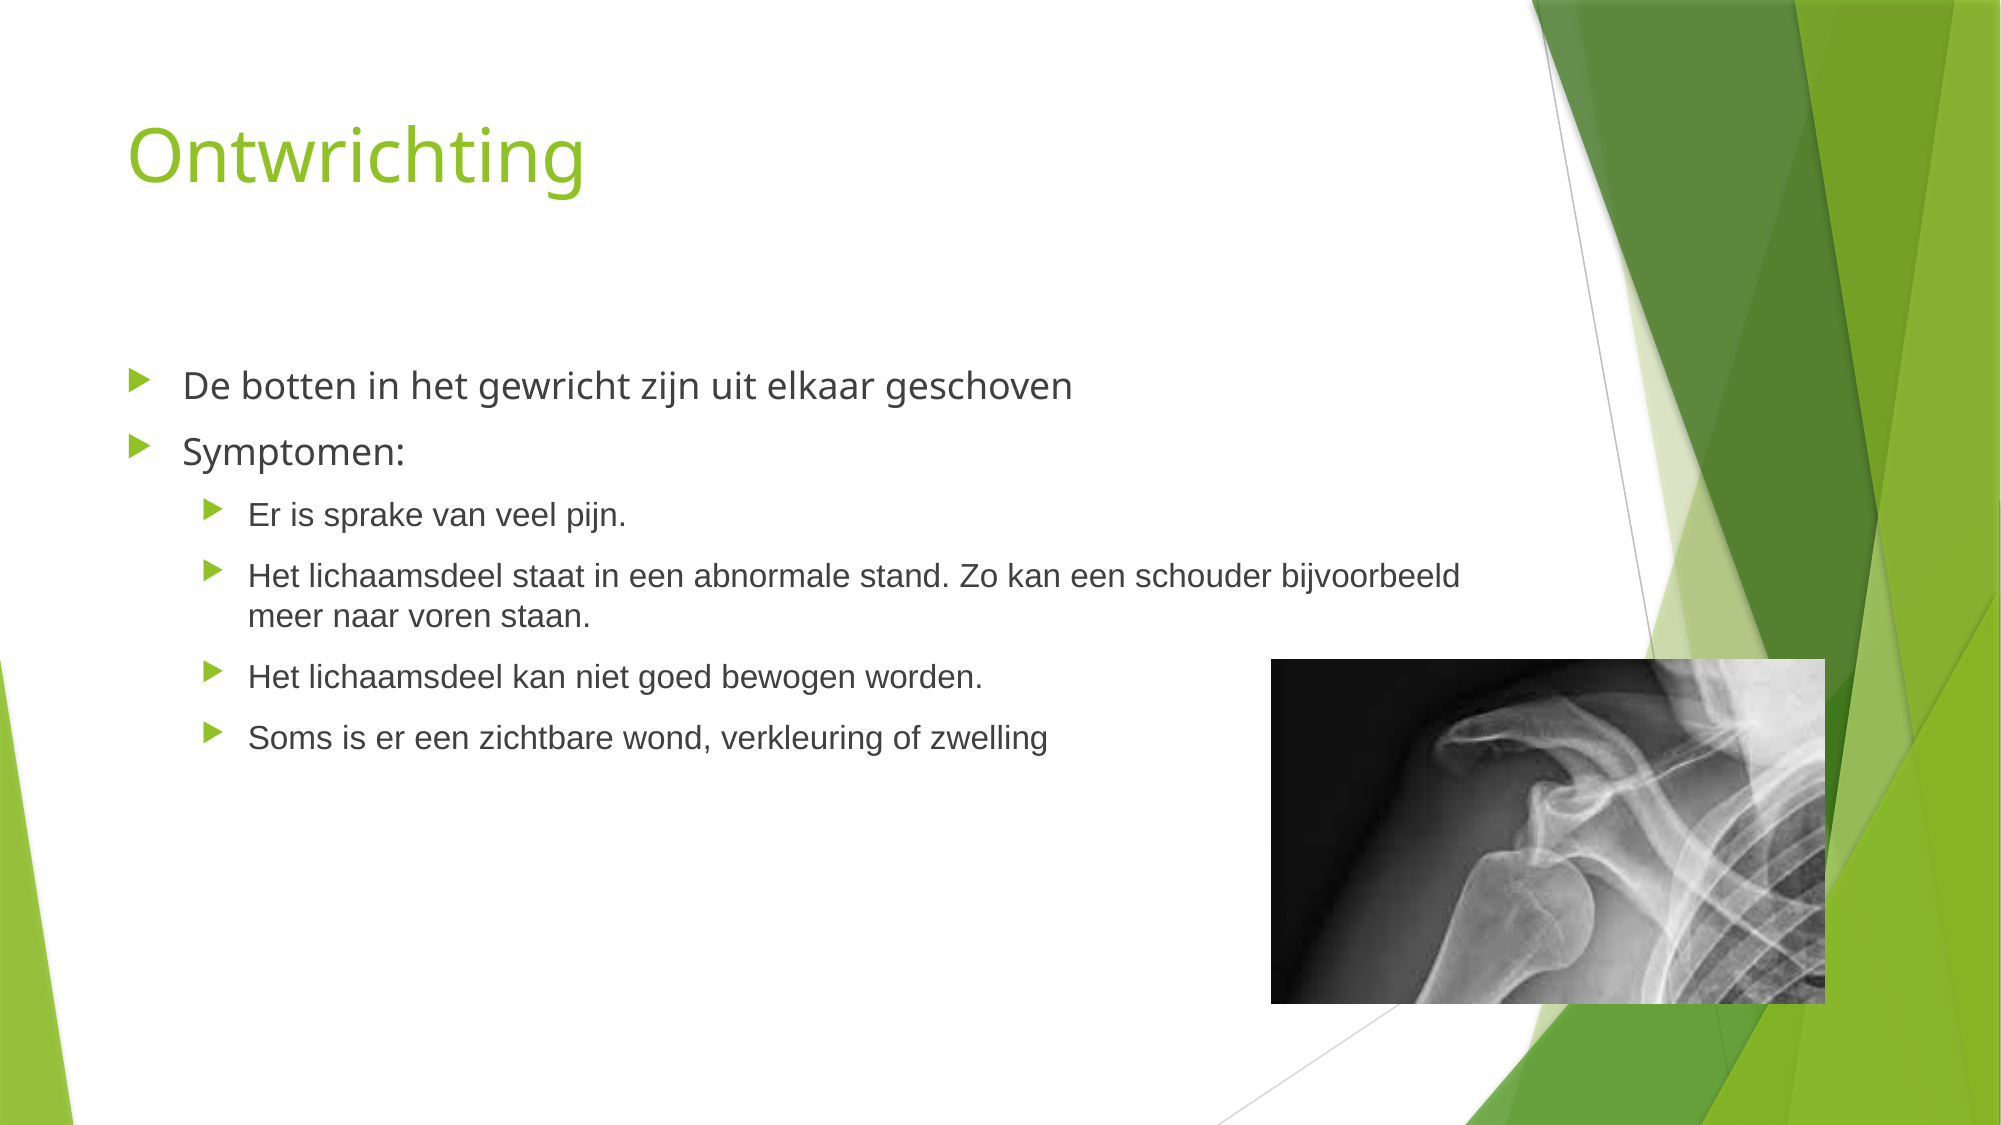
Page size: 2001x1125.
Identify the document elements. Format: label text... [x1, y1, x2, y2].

list De botten in het gewricht zijn uit elkaar geschoven Symptomen: Er is sprake van veel pijn. Het lichaamsdeel staat in een abnormale stand. Zo kan een schouder bijvoorbeeld meer naar voren staan. Het lichaamsdeel kan niet goed bewogen worden. Soms is er een zichtbare wond, verkleuring of zwelling [111, 354, 1522, 992]
title Ontwrichting [111, 99, 1522, 317]
picture [1271, 658, 1826, 1005]
